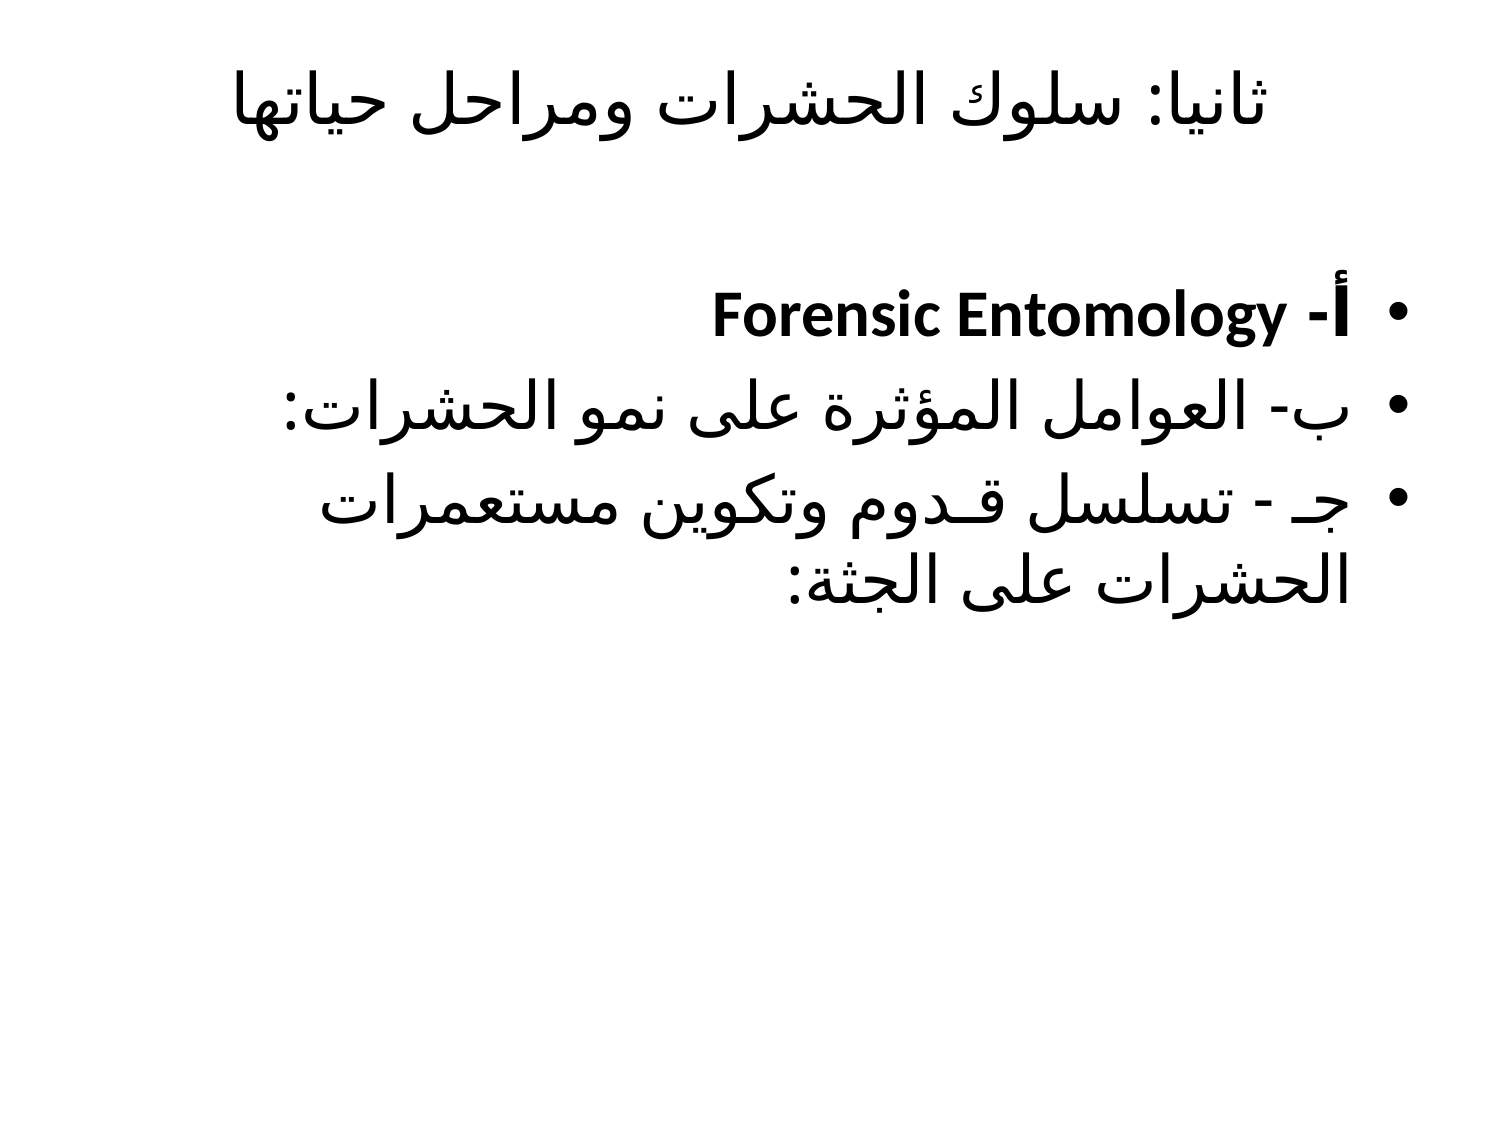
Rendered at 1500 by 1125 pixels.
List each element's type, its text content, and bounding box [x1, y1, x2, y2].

list أ- Forensic Entomology ب- العوامل المؤثرة على نمو الحشرات: جـ - تسلسل قـدوم وتكوين مستعمرات الحشرات على الجثة: [75, 262, 1425, 1005]
title ثانيا: سلوك الحشرات ومراحل حياتها [75, 45, 1425, 233]
